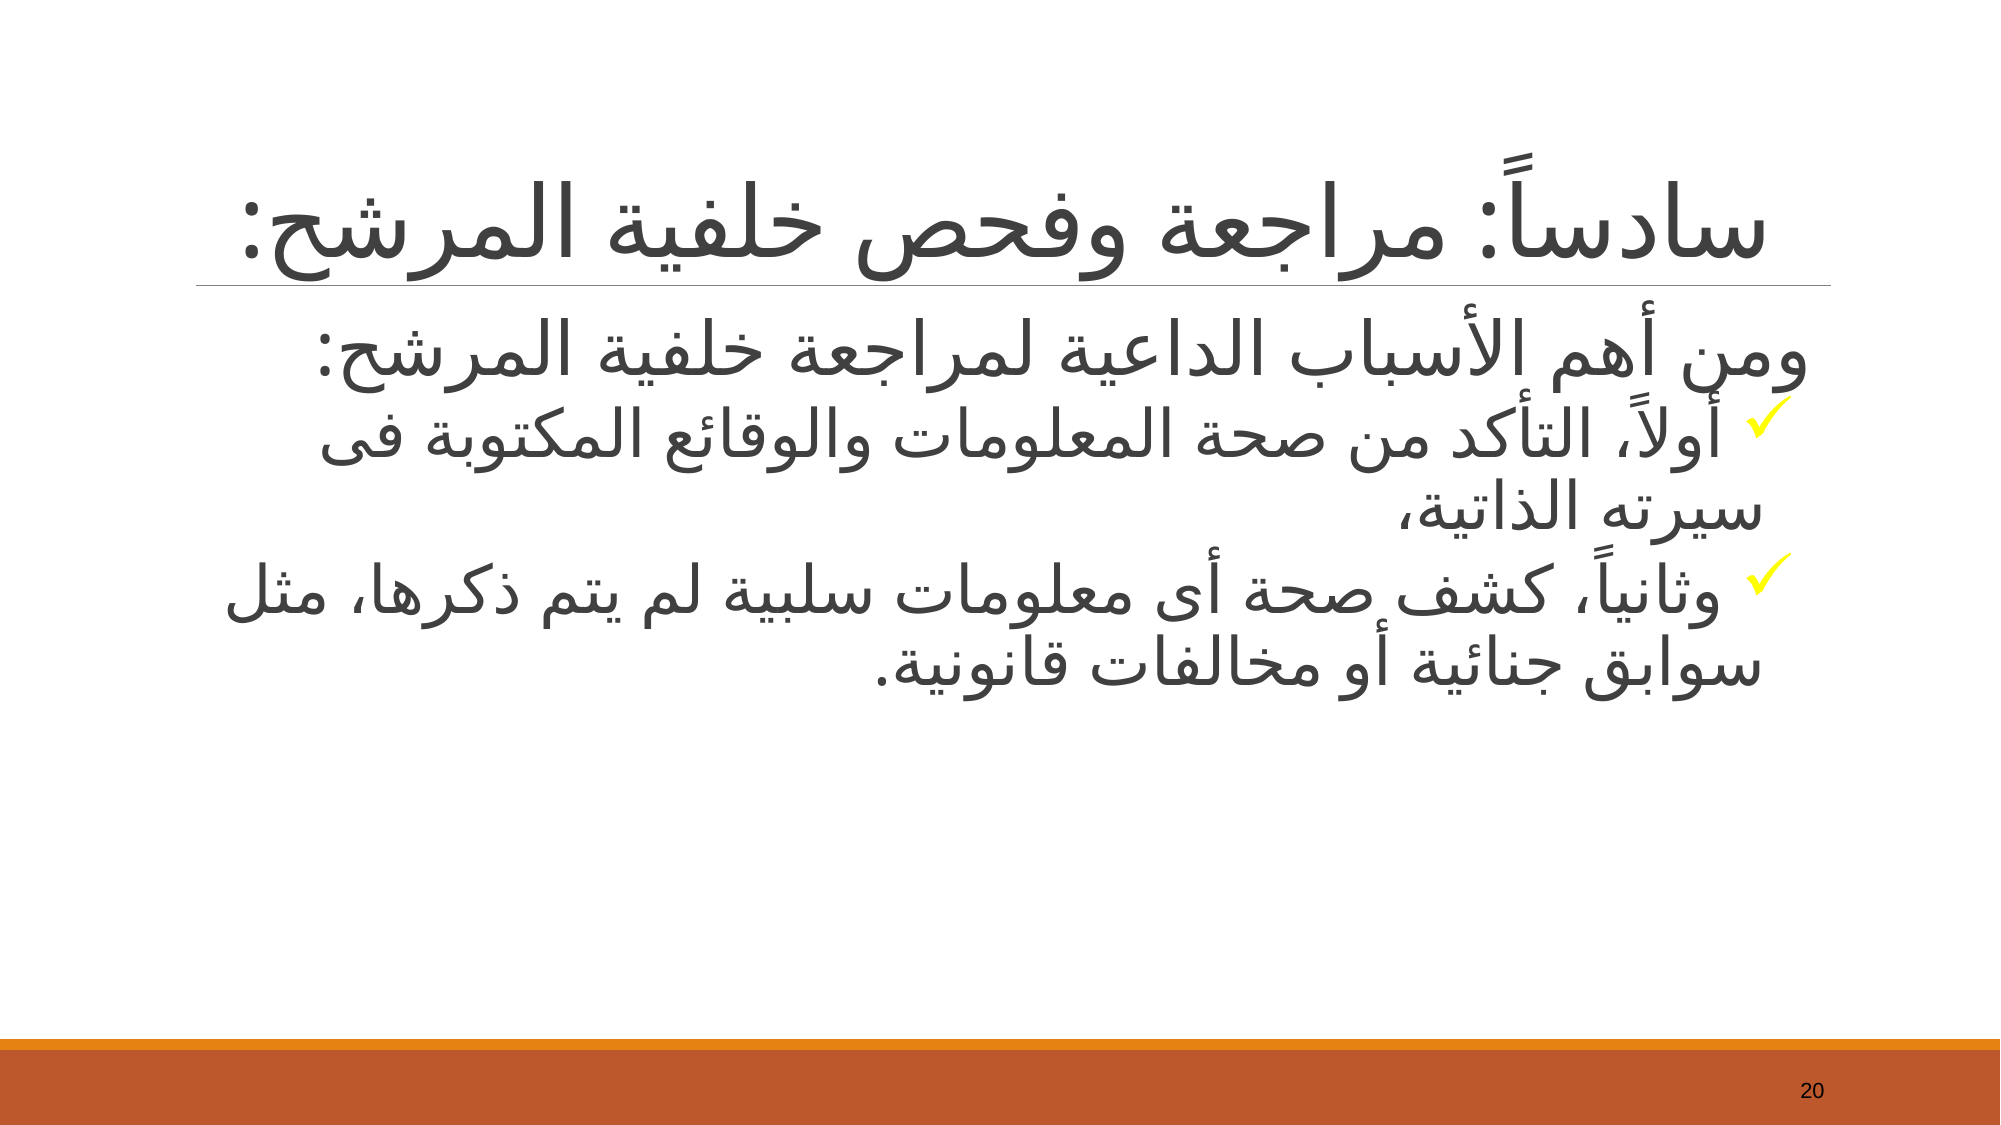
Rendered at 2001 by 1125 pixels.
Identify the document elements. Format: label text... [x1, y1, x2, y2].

slide_number 20 [1624, 1059, 1840, 1120]
title سادساً: مراجعة وفحص خلفية المرشح: [180, 47, 1830, 285]
list ومن أهم الأسباب الداعية لمراجعة خلفية المرشح: أولاً، التأكد من صحة المعلومات والوقائع المكتوبة فى سيرته الذاتية، وثانياً، كشف صحة أى معلومات سلبية لم يتم ذكرها، مثل سوابق جنائية أو مخالفات قانونية. [180, 302, 1830, 963]
